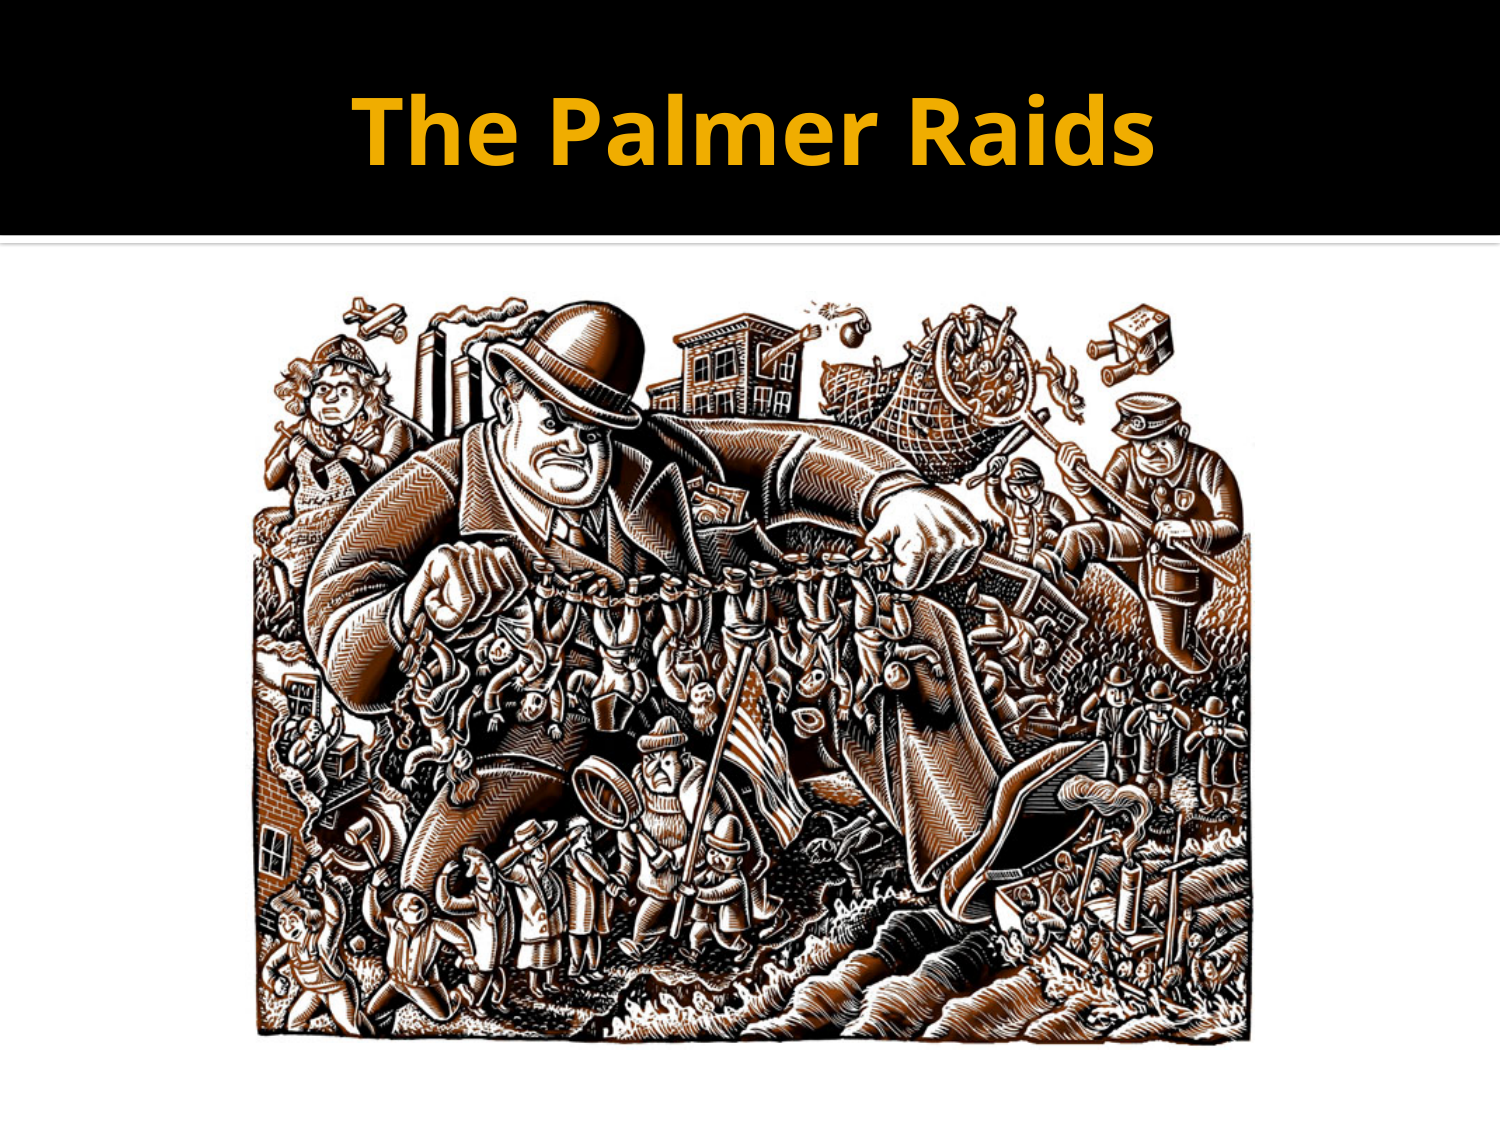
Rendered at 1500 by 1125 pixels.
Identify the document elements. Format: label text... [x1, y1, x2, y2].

title The Palmer Raids [75, 25, 1425, 231]
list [244, 291, 1255, 1050]
